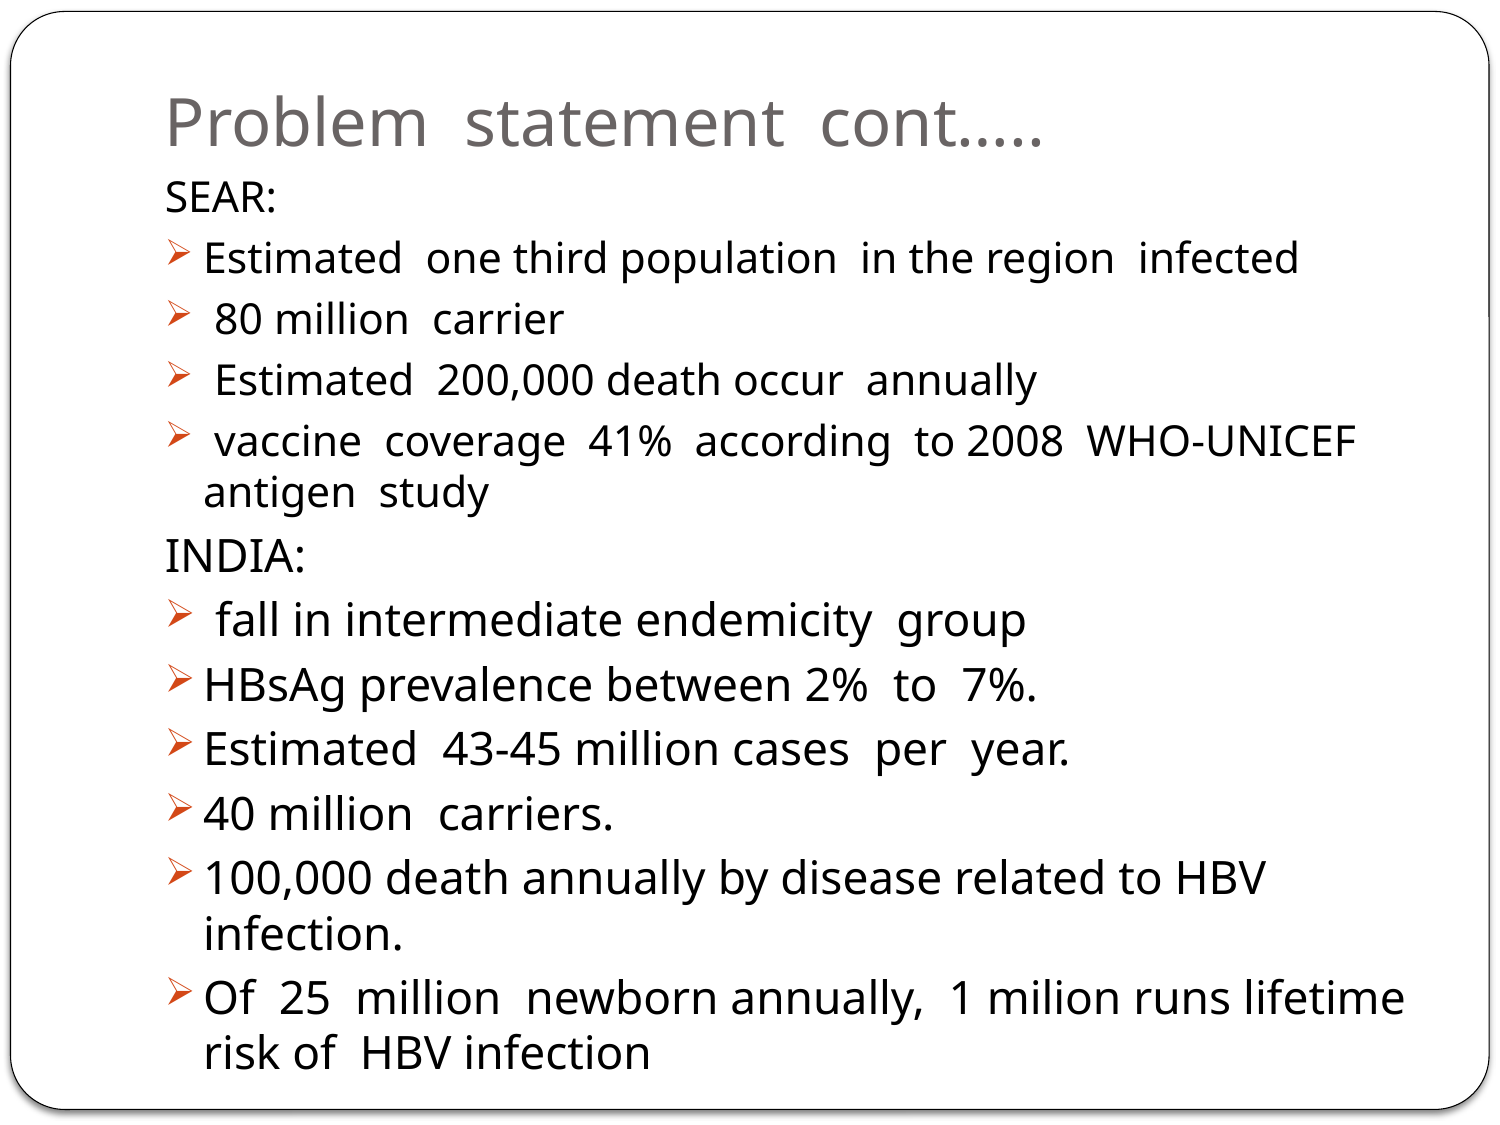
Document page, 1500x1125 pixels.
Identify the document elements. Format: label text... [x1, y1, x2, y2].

list SEAR: Estimated one third population in the region infected 80 million carrier Estimated 200,000 death occur annually vaccine coverage 41% according to 2008 WHO-UNICEF antigen study INDIA: fall in intermediate endemicity group HBsAg prevalence between 2% to 7%. Estimated 43-45 million cases per year. 40 million carriers. 100,000 death annually by disease related to HBV infection. Of 25 million newborn annually, 1 milion runs lifetime risk of HBV infection [150, 162, 1425, 1088]
title Problem statement cont….. [150, 45, 1425, 162]
